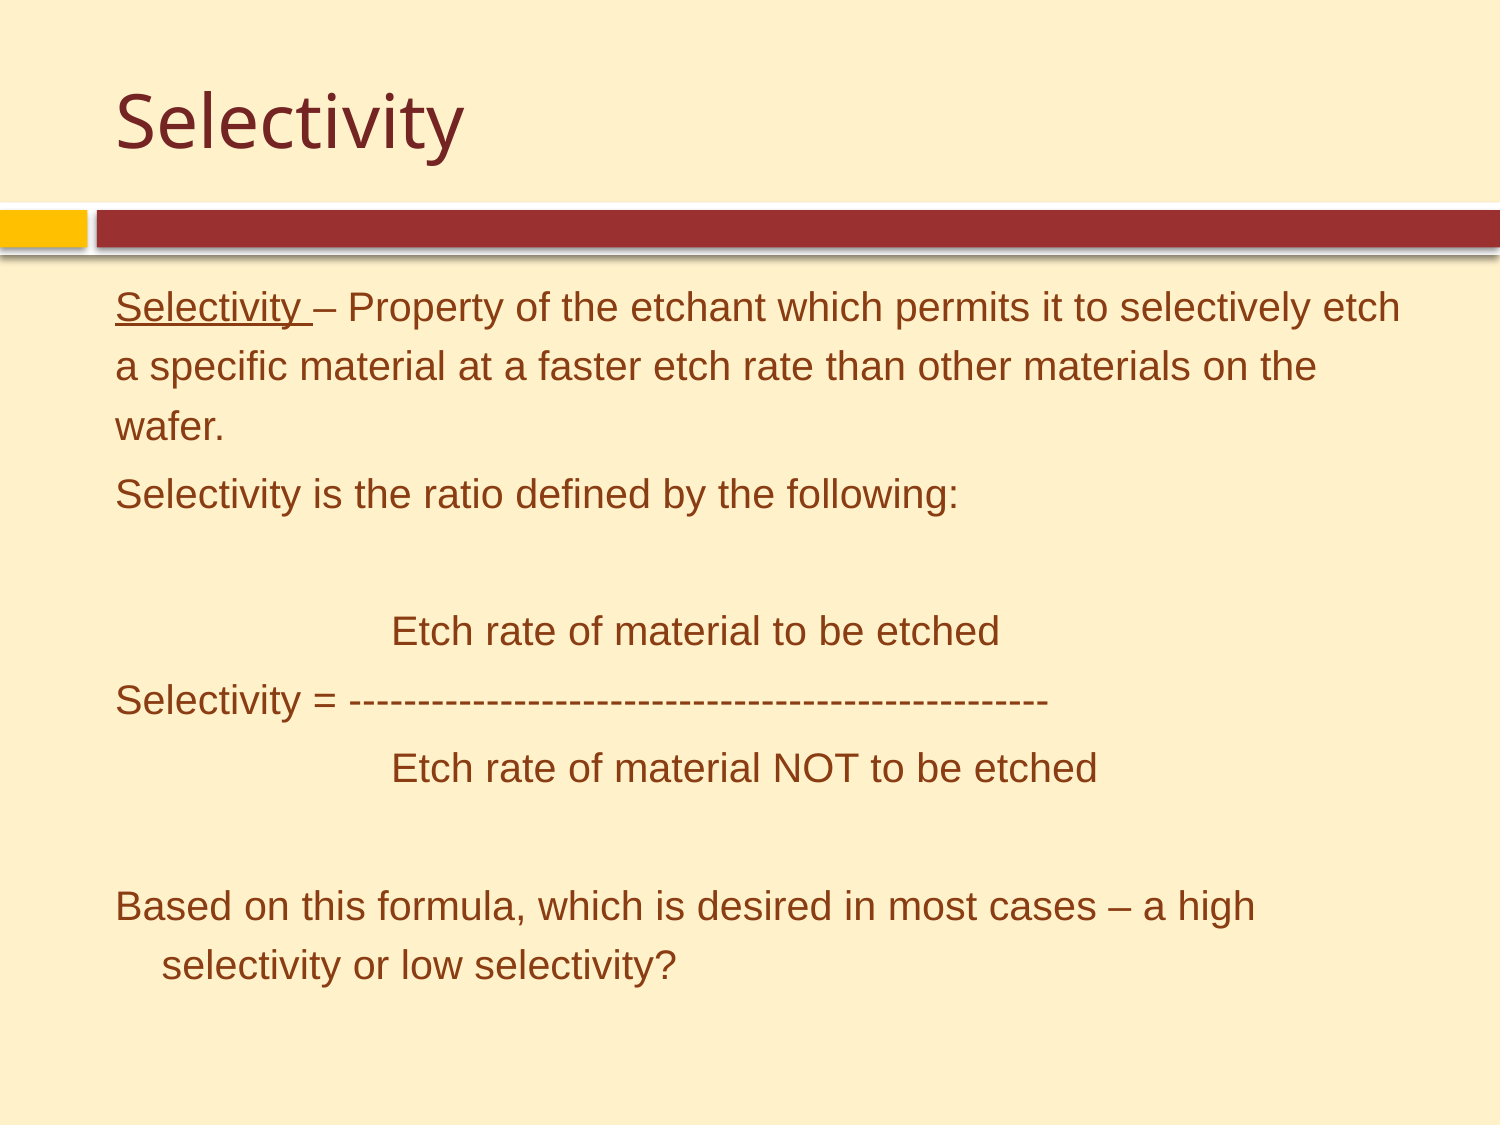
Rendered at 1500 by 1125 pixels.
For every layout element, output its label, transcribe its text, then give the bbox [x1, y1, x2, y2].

title Selectivity [100, 37, 1438, 200]
list Selectivity – Property of the etchant which permits it to selectively etch a specific material at a faster etch rate than other materials on the wafer. Selectivity is the ratio defined by the following: Etch rate of material to be etched Selectivity = --------------------------------------------------- Etch rate of material NOT to be etched Based on this formula, which is desired in most cases – a high selectivity or low selectivity? [100, 262, 1438, 1000]
